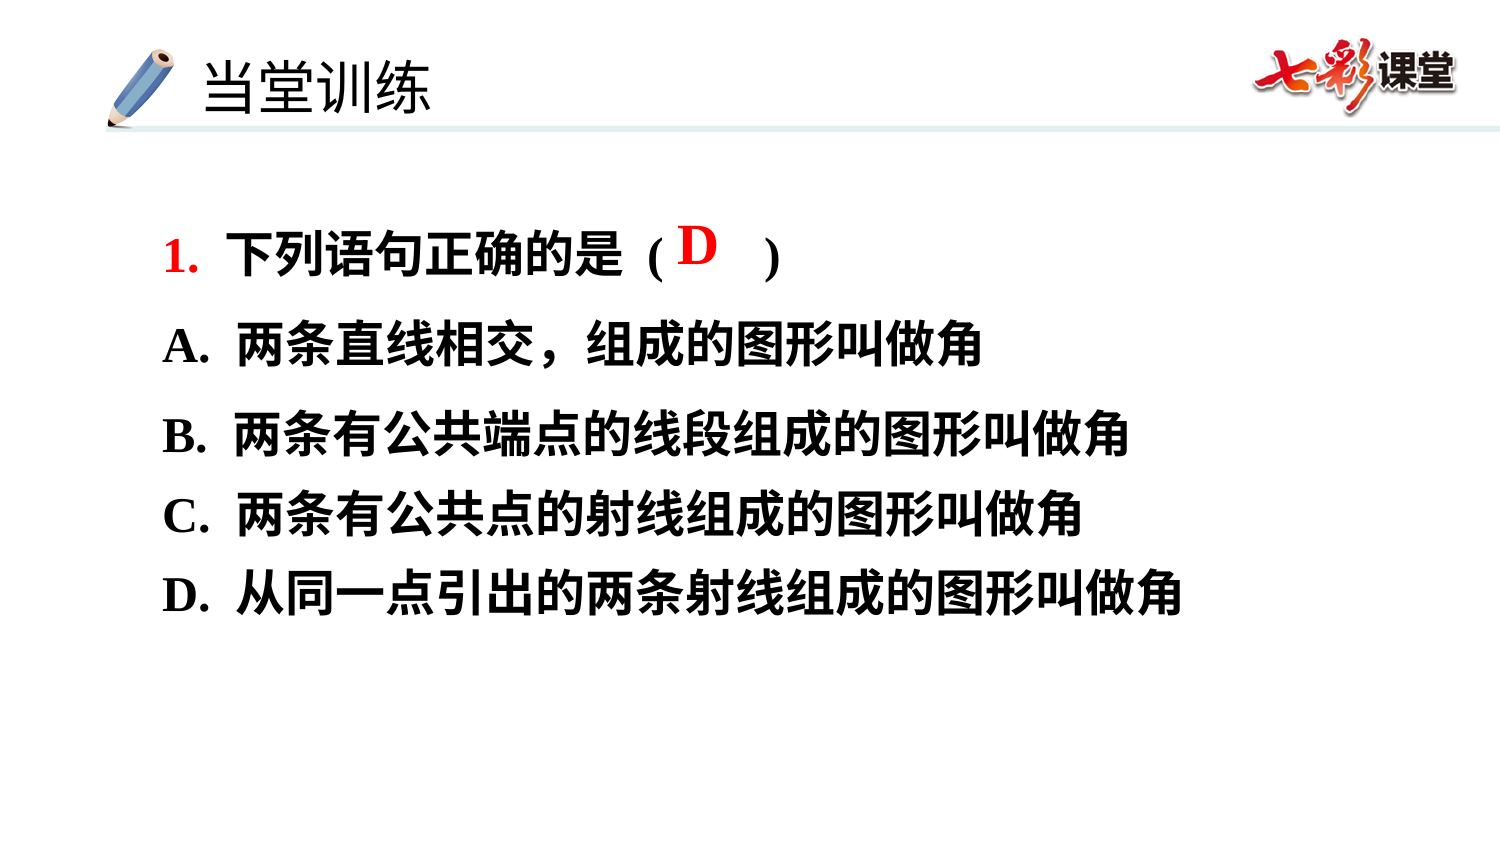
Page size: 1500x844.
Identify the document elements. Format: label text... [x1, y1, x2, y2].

picture [100, 32, 181, 146]
picture [1249, 32, 1461, 118]
text_box 1. 下列语句正确的是 ( ) A. 两条直线相交，组成的图形叫做角 B. 两条有公共端点的线段组成的图形叫做角 C. 两条有公共点的射线组成的图形叫做角 D. 从同一点引出的两条射线组成的图形叫做角 [147, 185, 1398, 629]
text_box D [662, 198, 735, 284]
